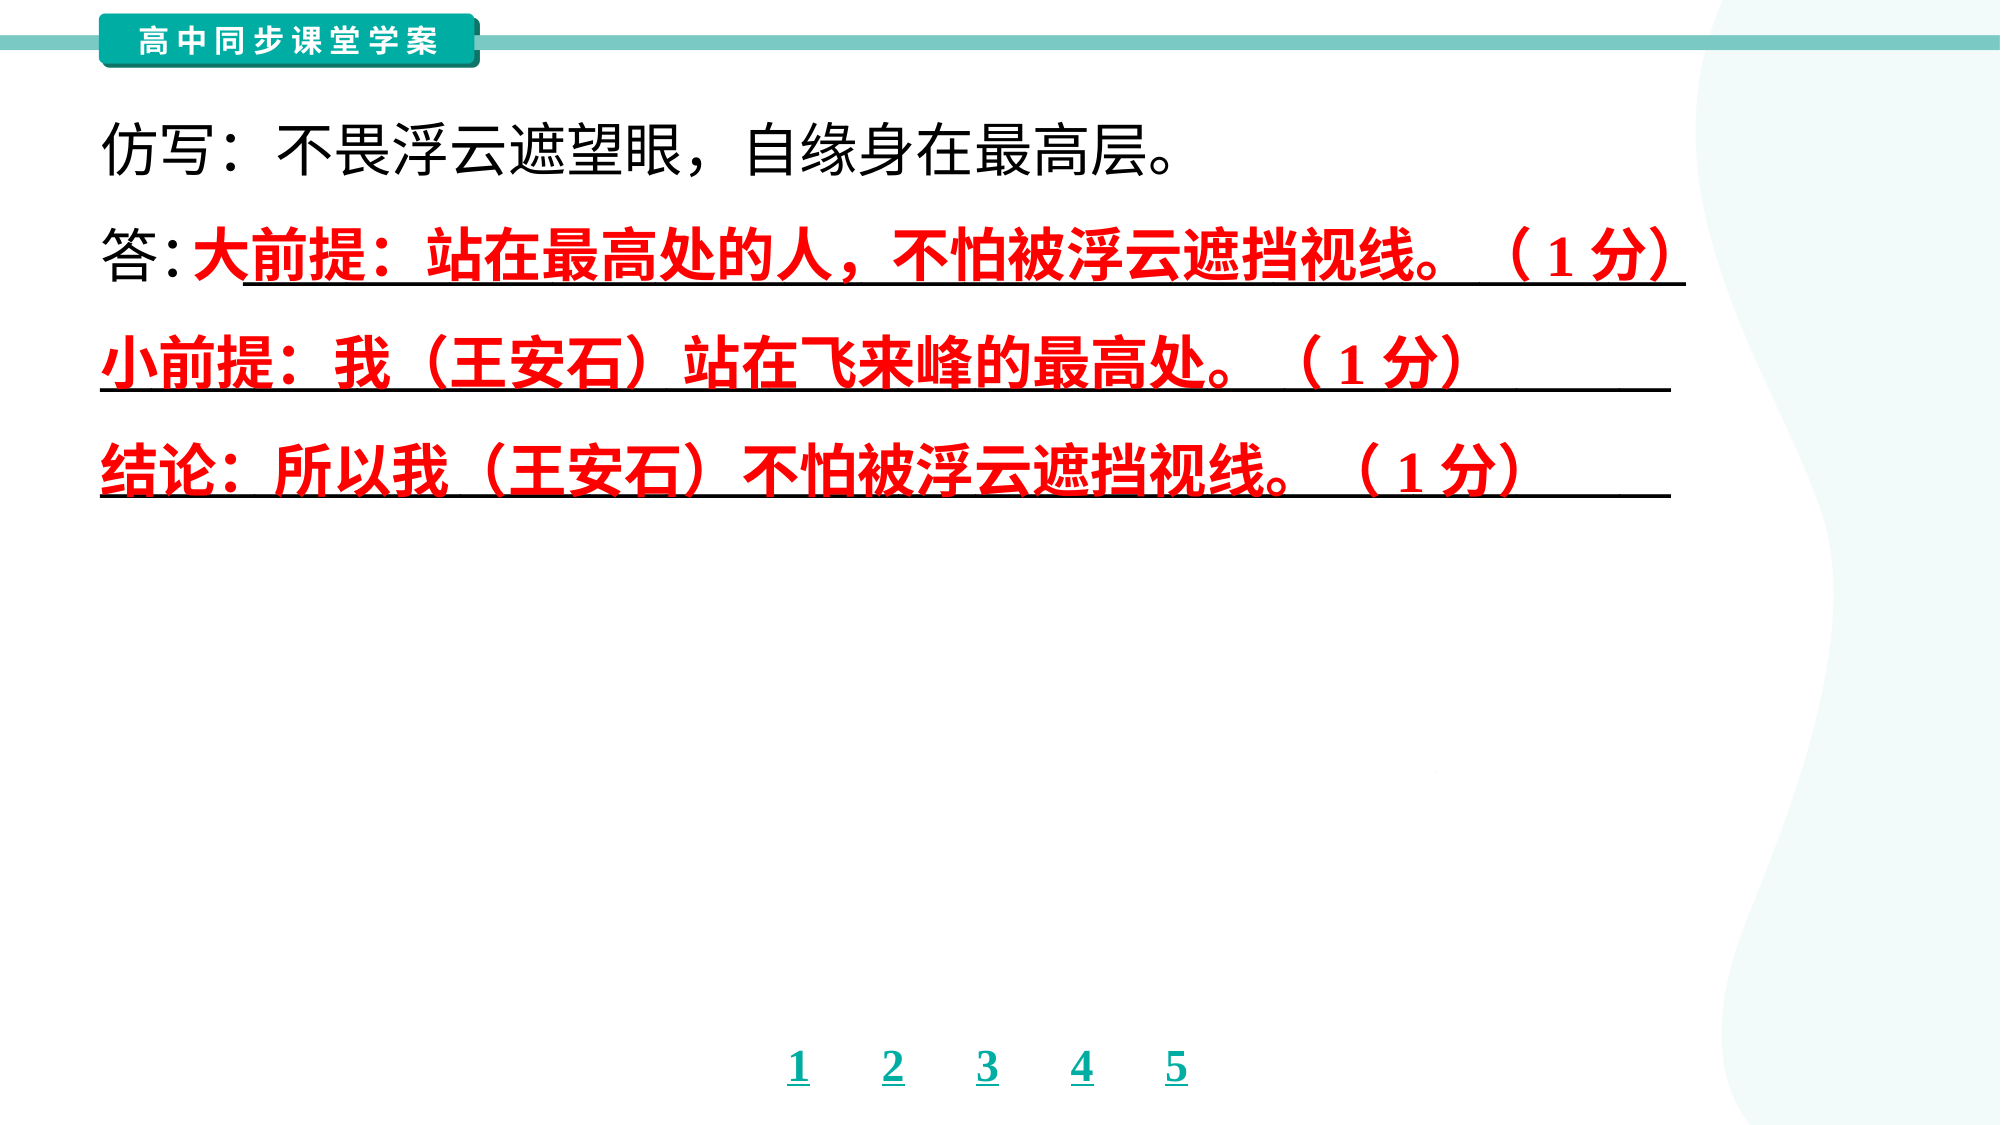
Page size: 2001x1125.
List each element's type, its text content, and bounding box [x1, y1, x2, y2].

text_box 仿写：不畏浮云遮望眼，自缘身在最高层。 答： ________________________________________________________ _____________________________________________________________ _____________________________________________________________ [100, 76, 1899, 179]
picture [0, 0, 2000, 1125]
text_box 大前提：站在最高处的人，不怕被浮云遮挡视线。（1分） 小前提：我（王安石）站在飞来峰的最高处。（1分） 结论：所以我（王安石）不怕被浮云遮挡视线。（1分） [100, 179, 1899, 505]
